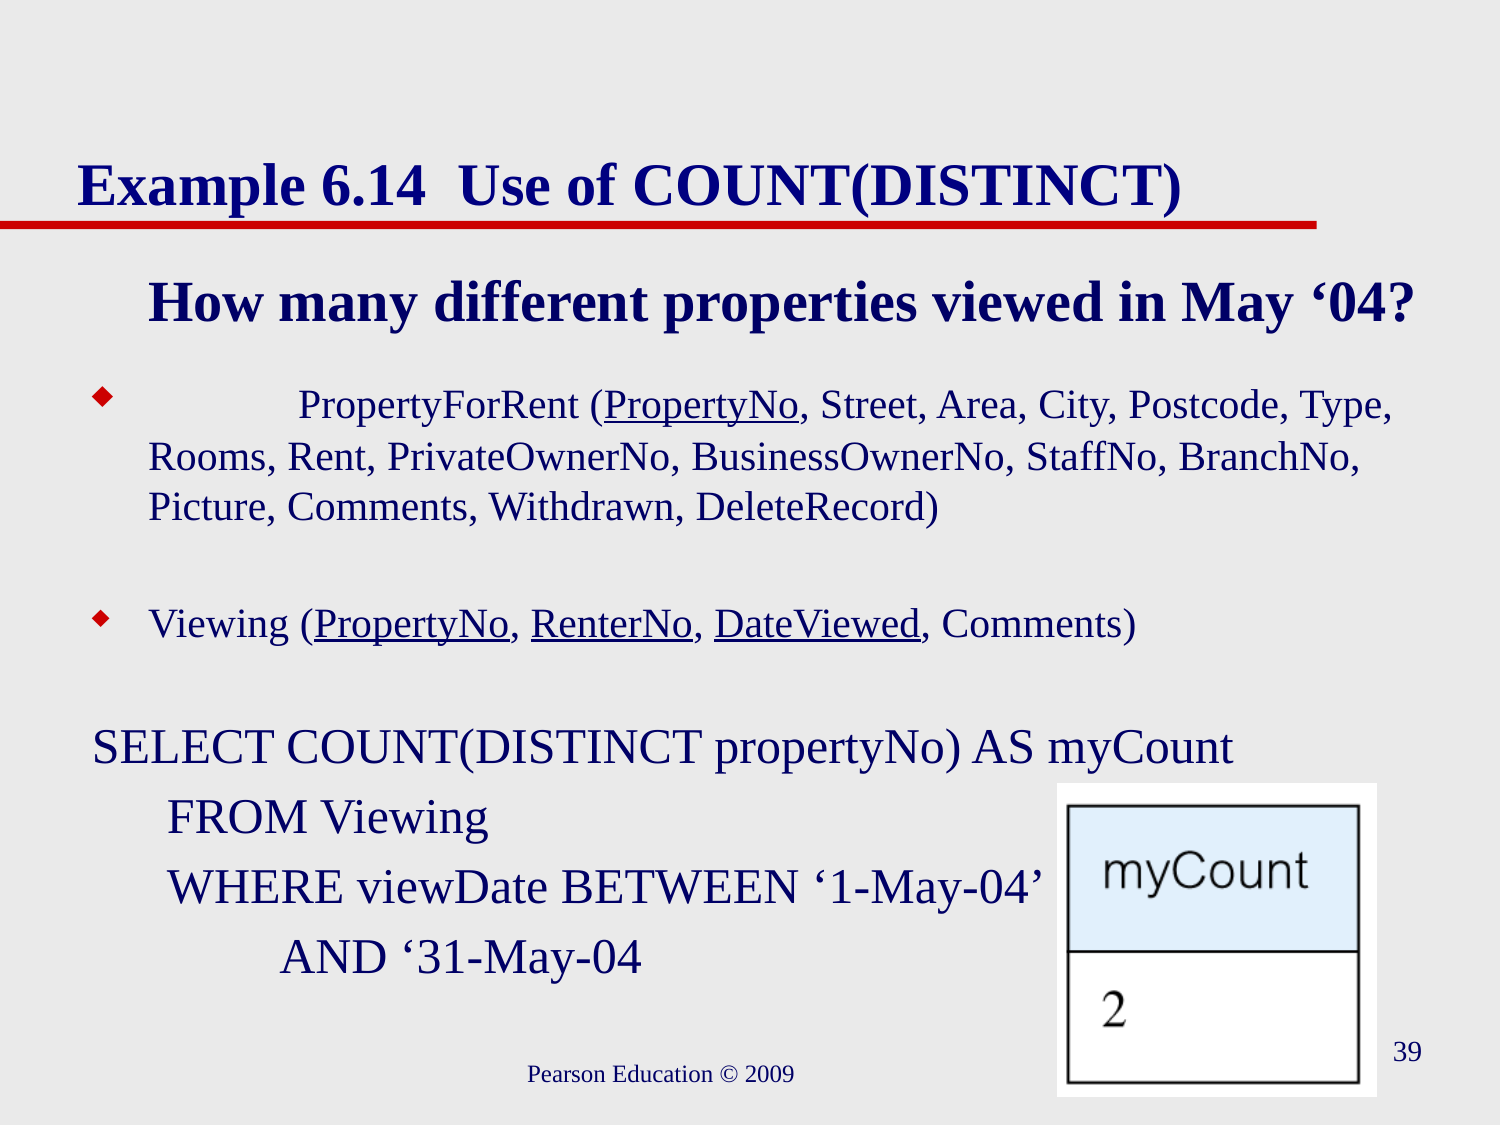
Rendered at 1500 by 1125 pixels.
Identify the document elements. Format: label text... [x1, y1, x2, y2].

text_box Pearson Education © 2009 [512, 1050, 1038, 1095]
slide_number 39 [1382, 1012, 1438, 1088]
list How many different properties viewed in May ‘04? PropertyForRent (PropertyNo, Street, Area, City, Postcode, Type, Rooms, Rent, PrivateOwnerNo, BusinessOwnerNo, StaffNo, BranchNo, Picture, Comments, Withdrawn, DeleteRecord) Viewing (PropertyNo, RenterNo, DateViewed, Comments) SELECT COUNT(DISTINCT propertyNo) AS myCount FROM Viewing WHERE viewDate BETWEEN ‘1-May-04’ AND ‘31-May-04 [76, 255, 1436, 1012]
title Example 6.14 Use of COUNT(DISTINCT) [62, 43, 1338, 226]
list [1056, 783, 1377, 1097]
